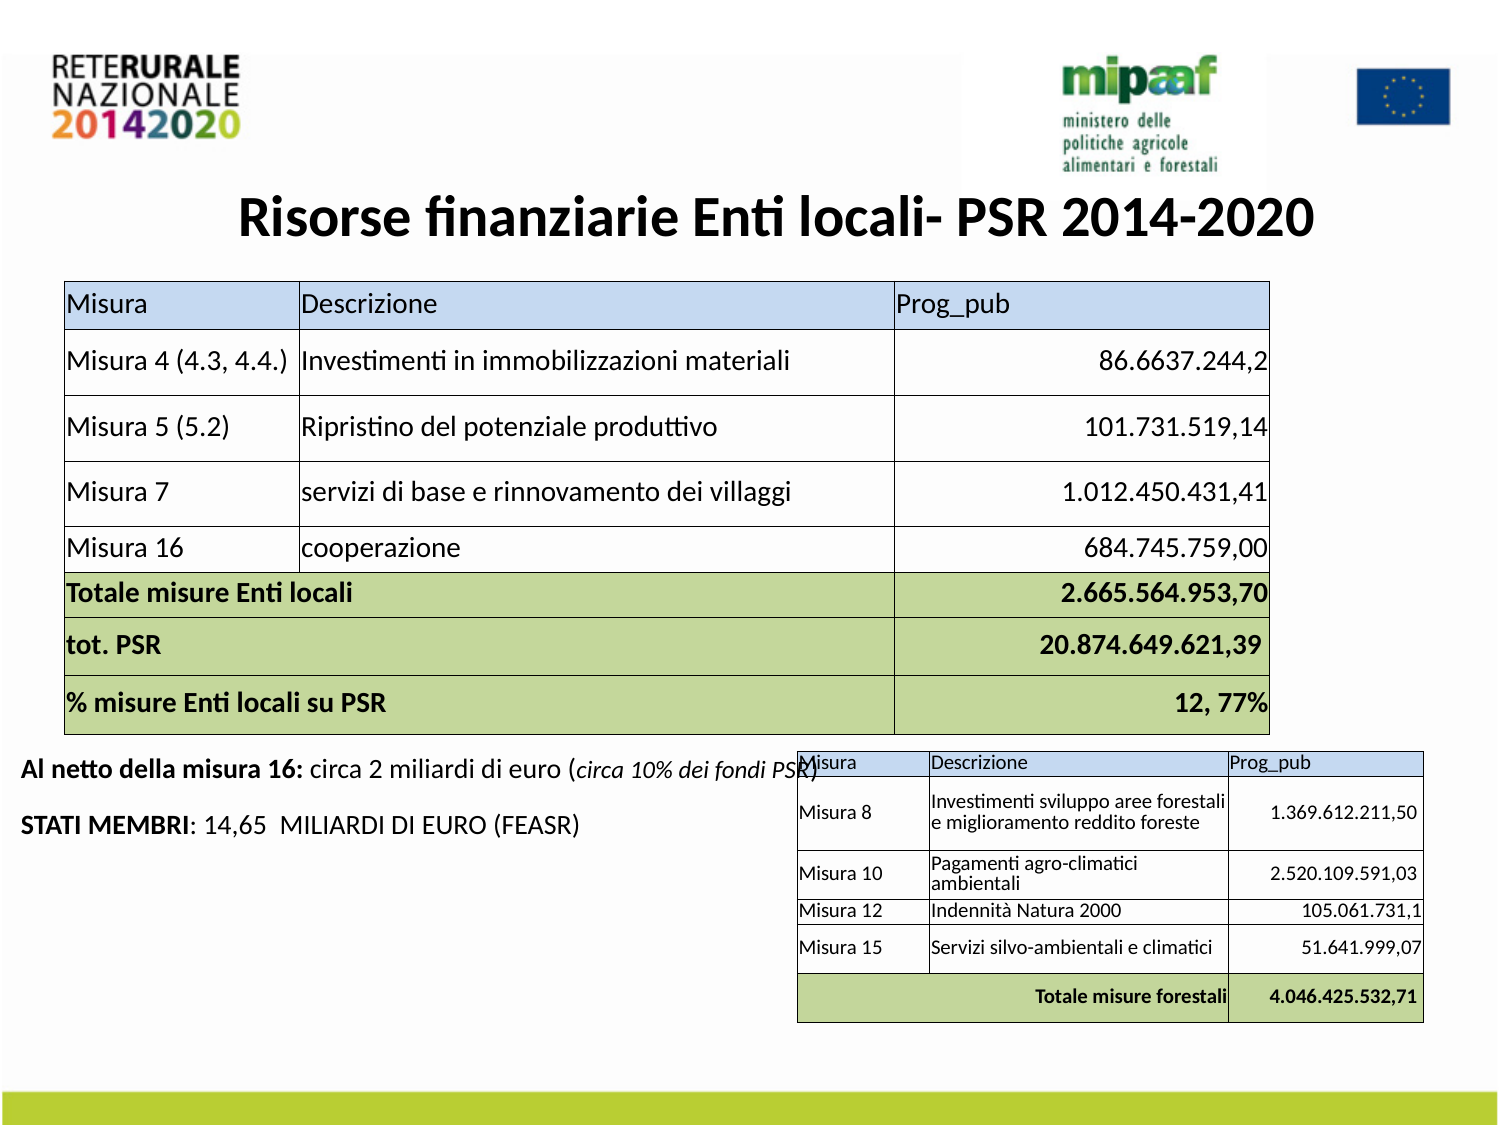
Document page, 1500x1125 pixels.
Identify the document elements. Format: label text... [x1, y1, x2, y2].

table_cell Misura 8 [851, 777, 929, 850]
table_cell Investimenti sviluppo aree forestali e miglioramento reddito foreste [930, 777, 1228, 850]
table_cell 20.874.649.621,39 [895, 618, 1269, 675]
table_cell % misure Enti locali su PSR [65, 676, 894, 734]
table_header Misura [851, 752, 929, 776]
table_cell 4.046.425.532,71 [1229, 974, 1423, 1022]
table_cell Servizi silvo-ambientali e climatici [930, 925, 1228, 973]
table_cell Misura 12 [798, 900, 929, 924]
text_box Al netto della misura 16: circa 2 miliardi di euro (circa 10% dei fondi PSR) STATI MEMBRI: 14,65 MILIARDI DI EURO (FEASR) [5, 739, 851, 859]
table_cell 86.6637.244,2 [895, 330, 1269, 395]
table_cell 105.061.731,1 [1229, 900, 1423, 924]
table_cell Totale misure Enti locali [65, 573, 894, 617]
picture [1, 52, 1499, 1125]
table_header Prog_pub [895, 282, 1269, 329]
table_cell servizi di base e rinnovamento dei villaggi [300, 462, 894, 526]
table_cell Totale misure forestali [798, 974, 1228, 1022]
table_cell Misura 16 [65, 527, 299, 572]
table_cell 1.369.612.211,50 [1229, 777, 1423, 850]
table_header Descrizione [930, 752, 1228, 776]
table_cell Investimenti in immobilizzazioni materiali [300, 330, 894, 395]
table_cell 2.665.564.953,70 [895, 573, 1269, 617]
table_cell cooperazione [300, 527, 894, 572]
table_cell Misura 7 [65, 462, 299, 526]
table_cell Misura 4 (4.3, 4.4.) [65, 330, 299, 395]
table_cell Ripristino del potenziale produttivo [300, 396, 894, 461]
table_cell Indennità Natura 2000 [930, 900, 1228, 924]
table_header Prog_pub [1229, 752, 1423, 776]
table_cell Misura 10 [798, 851, 929, 899]
table_cell 2.520.109.591,03 [1229, 851, 1423, 899]
table_cell tot. PSR [65, 618, 894, 675]
table_header Misura [65, 282, 299, 329]
table_cell 1.012.450.431,41 [895, 462, 1269, 526]
table_cell 51.641.999,07 [1229, 925, 1423, 973]
text_box Risorse finanziarie Enti locali- PSR 2014-2020 [101, 162, 1452, 282]
table_cell Pagamenti agro-climatici ambientali [930, 851, 1228, 899]
table_cell Misura 15 [798, 925, 929, 973]
table_cell 12, 77% [895, 676, 1269, 734]
table_cell 101.731.519,14 [895, 396, 1269, 461]
table_header Descrizione [300, 282, 894, 329]
table_cell 684.745.759,00 [895, 527, 1269, 572]
table_cell Misura 5 (5.2) [65, 396, 299, 461]
